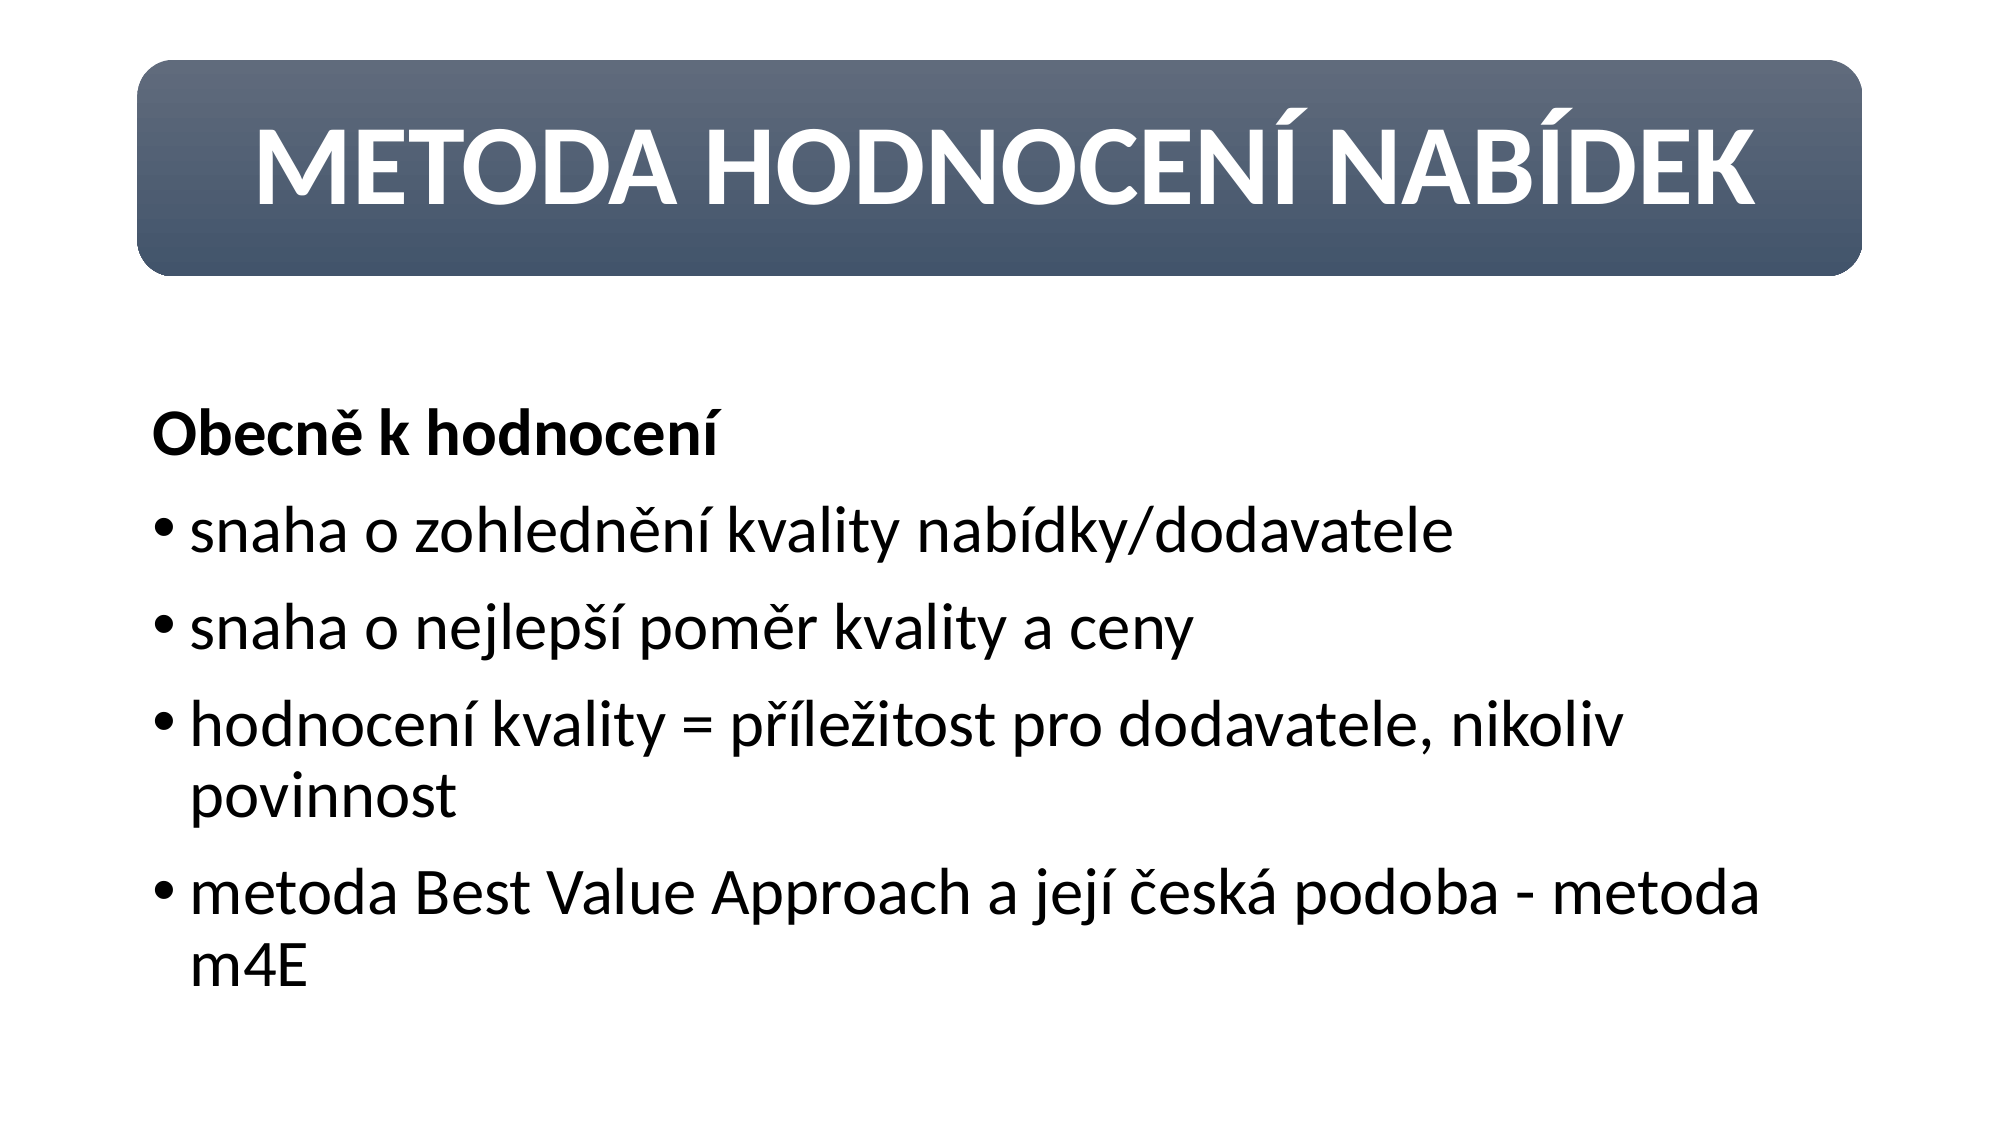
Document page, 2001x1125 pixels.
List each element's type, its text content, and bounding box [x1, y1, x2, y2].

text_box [137, 59, 1863, 278]
list Obecně k hodnocení snaha o zohlednění kvality nabídky/dodavatele snaha o nejlepší poměr kvality a ceny hodnocení kvality = příležitost pro dodavatele, nikoliv povinnost metoda Best Value Approach a její česká podoba - metoda m4E [137, 299, 1863, 1014]
